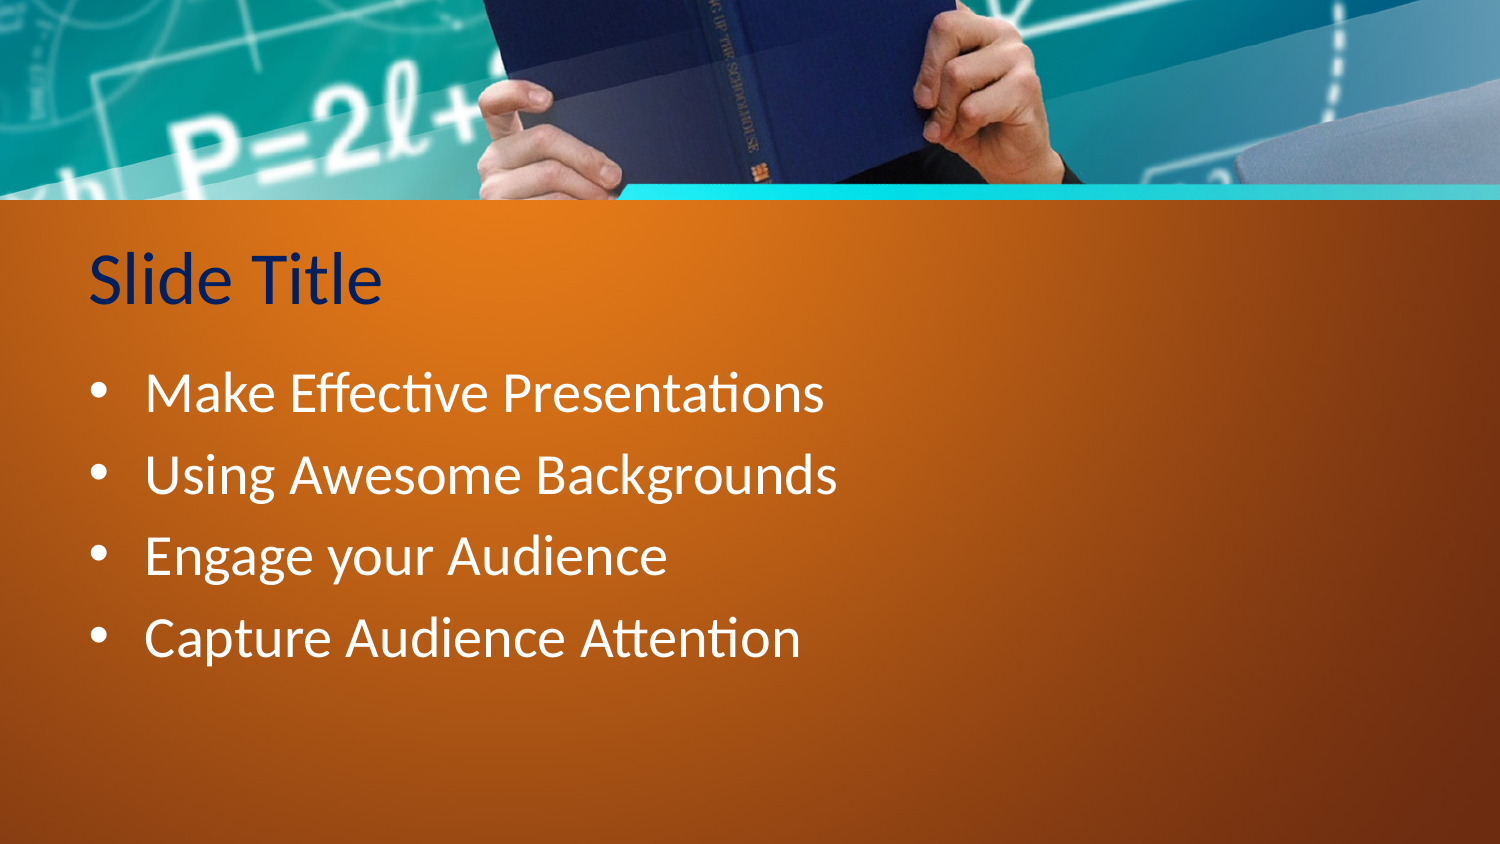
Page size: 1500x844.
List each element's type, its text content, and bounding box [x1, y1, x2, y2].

picture [0, 0, 1500, 844]
list Make Effective Presentations Using Awesome Backgrounds Engage your Audience Capture Audience Attention [73, 346, 1427, 773]
title Slide Title [73, 211, 1427, 338]
